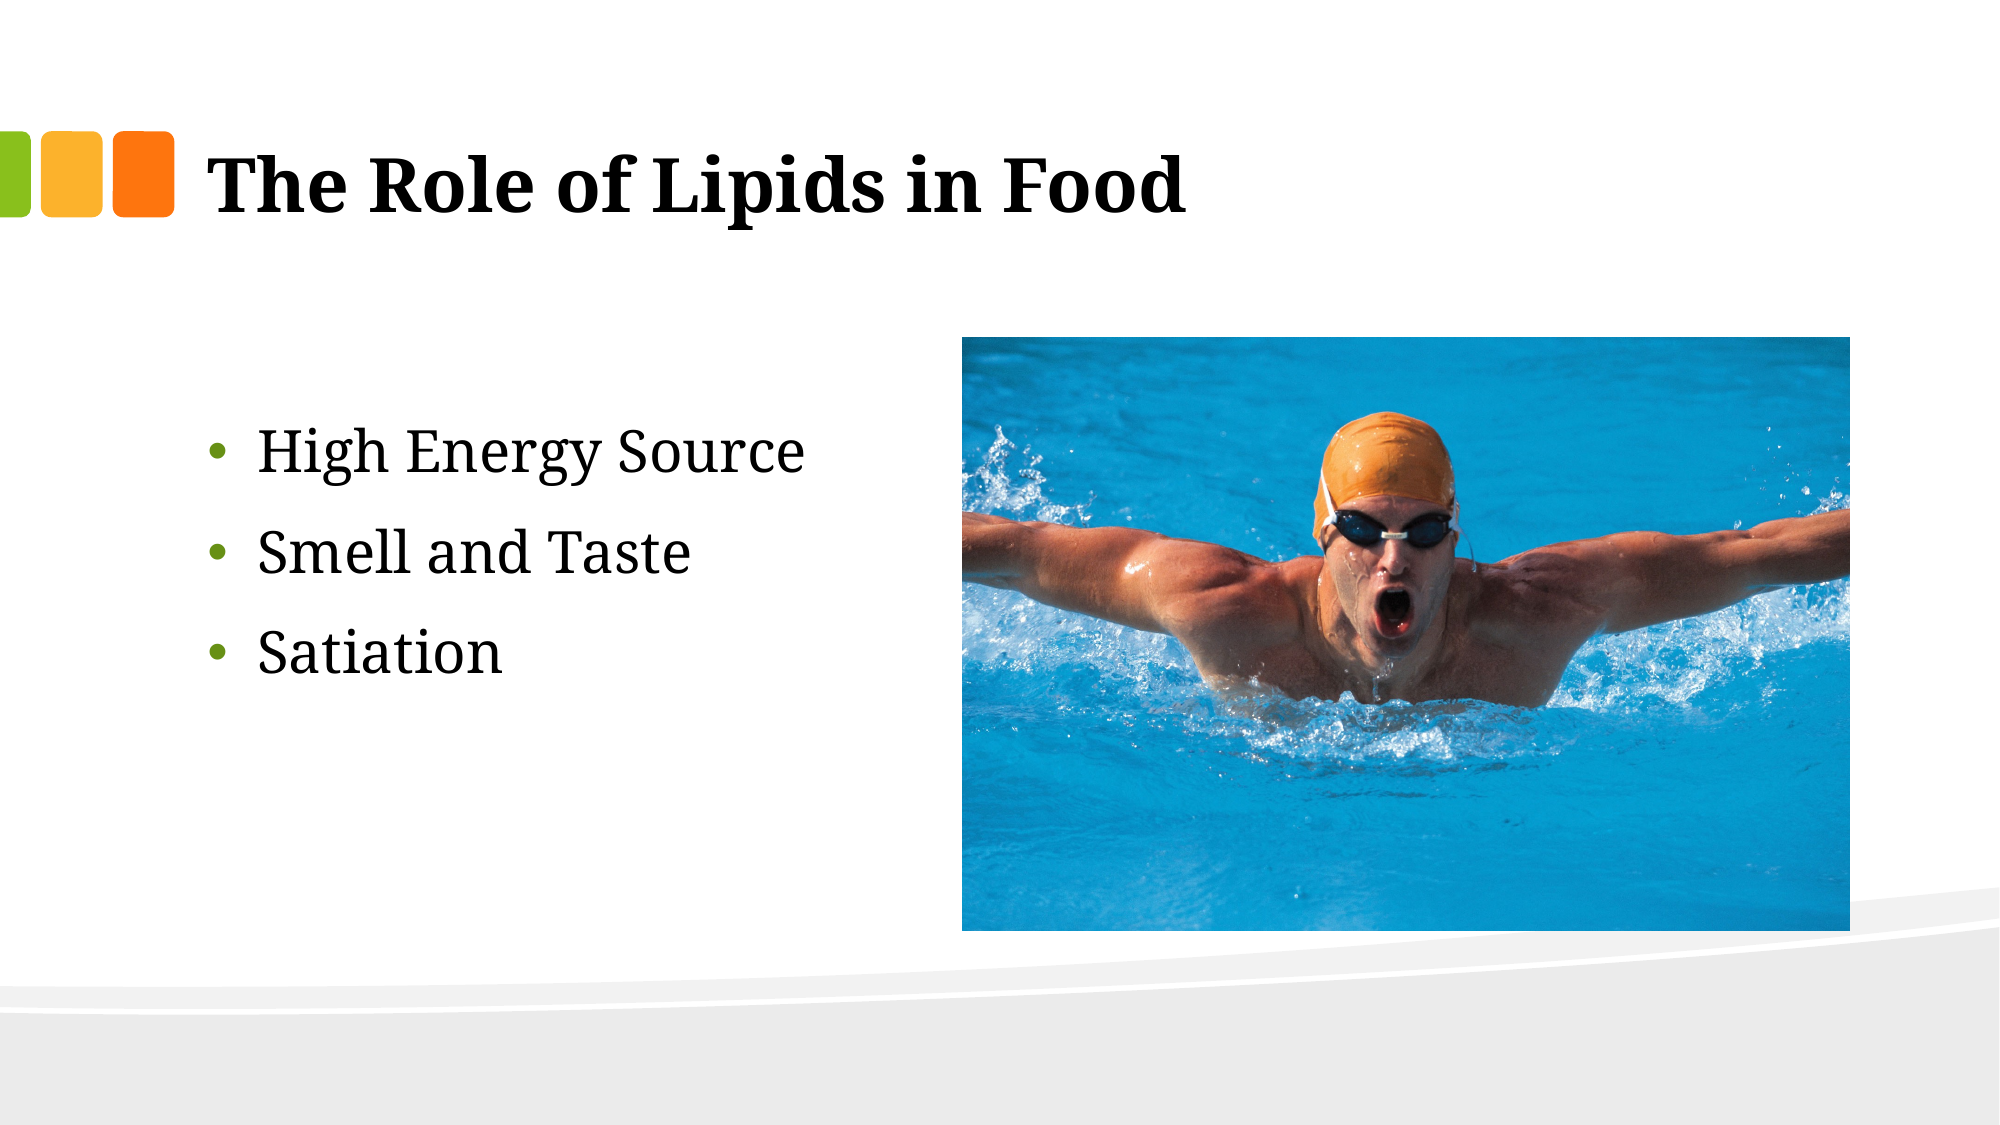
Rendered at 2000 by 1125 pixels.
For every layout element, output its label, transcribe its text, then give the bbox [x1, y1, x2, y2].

list High Energy Source Smell and Taste Satiation [187, 412, 987, 1013]
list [961, 337, 1850, 931]
title The Role of Lipids in Food [187, 24, 1787, 238]
